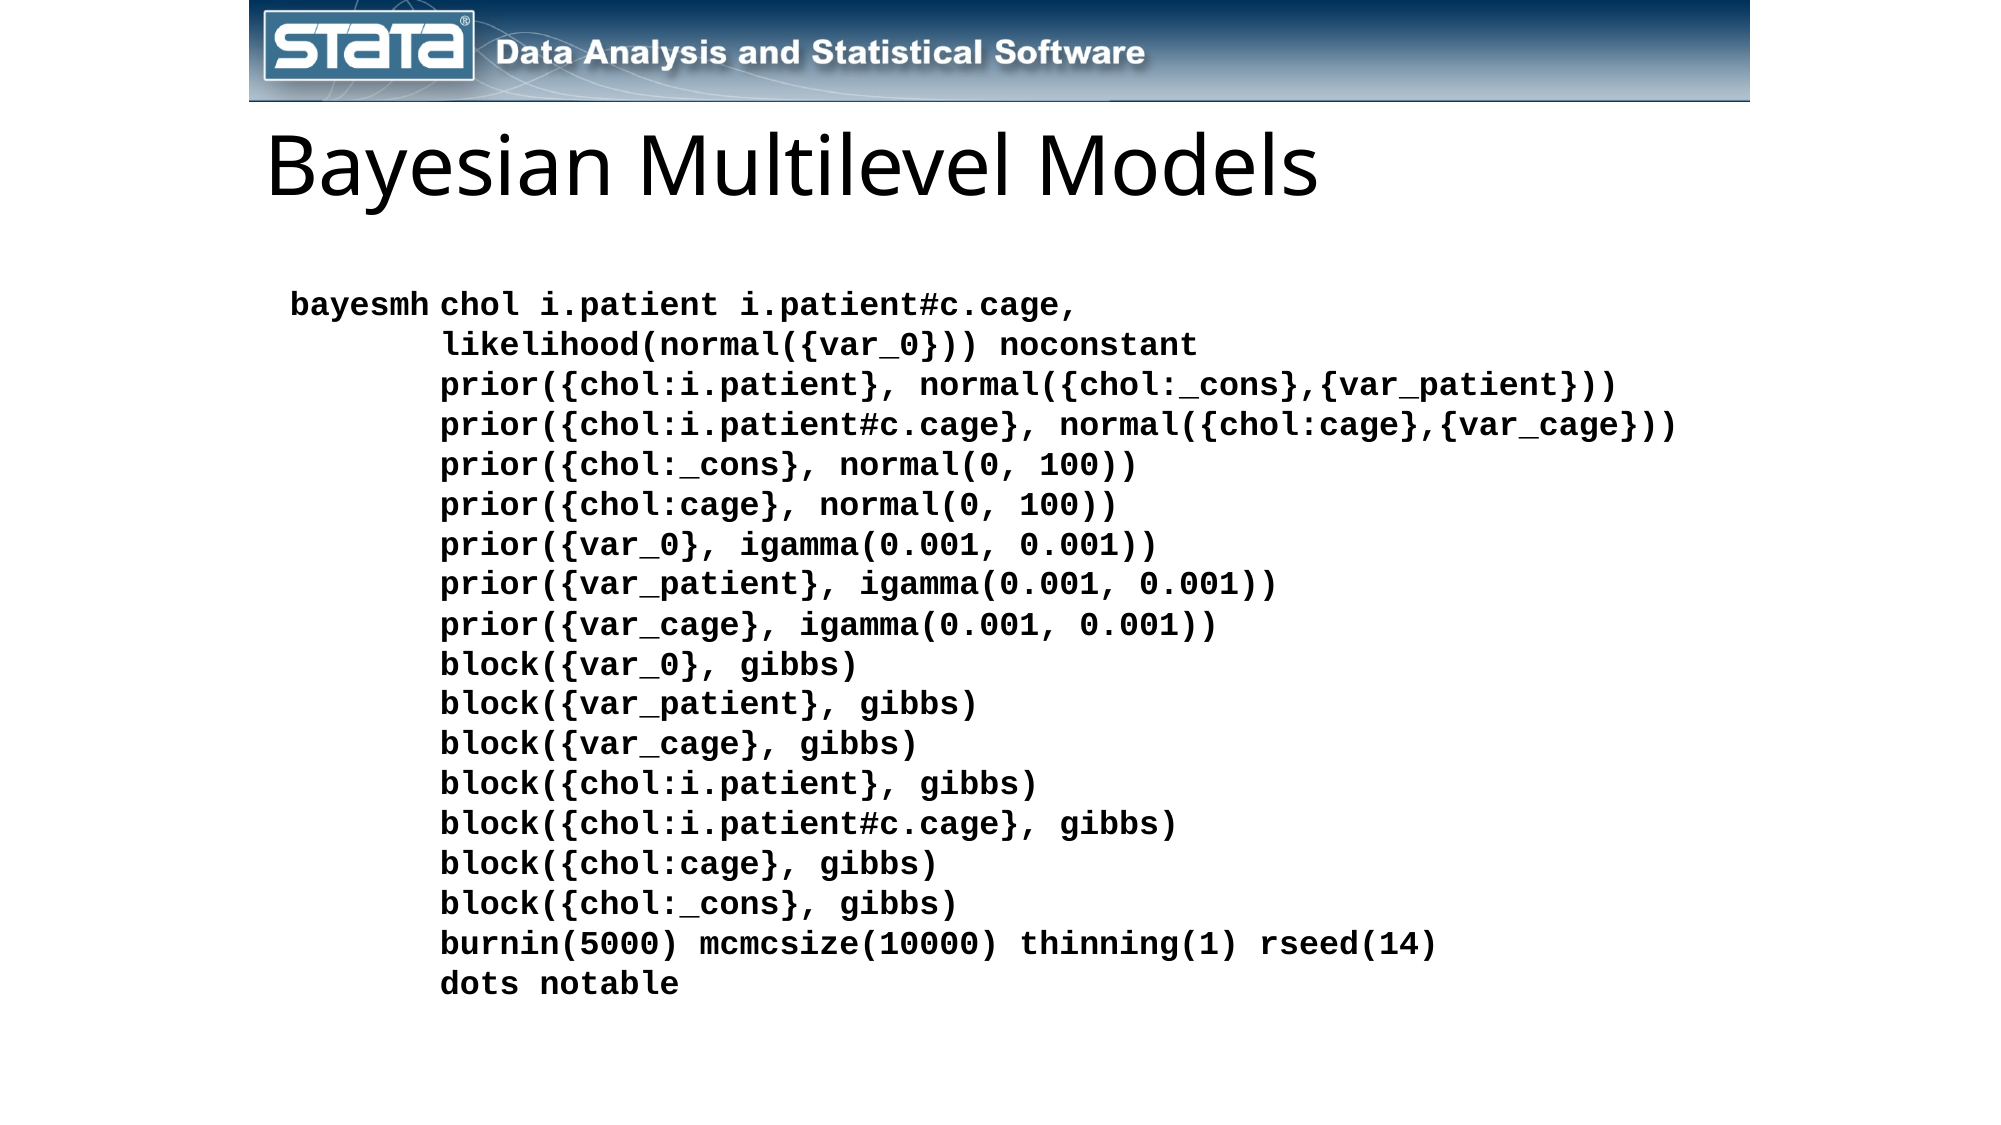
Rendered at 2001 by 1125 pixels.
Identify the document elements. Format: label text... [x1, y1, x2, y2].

picture [249, 0, 1750, 102]
text_box bayesmh chol i.patient i.patient#c.cage, likelihood(normal({var_0})) noconstant prior({chol:i.patient}, normal({chol:_cons},{var_patient})) prior({chol:i.patient#c.cage}, normal({chol:cage},{var_cage})) prior({chol:_cons}, normal(0, 100)) prior({chol:cage}, normal(0, 100)) prior({var_0}, igamma(0.001, 0.001)) prior({var_patient}, igamma(0.001, 0.001)) prior({var_cage}, igamma(0.001, 0.001)) block({var_0}, gibbs) block({var_patient}, gibbs) block({var_cage}, gibbs) block({chol:i.patient}, gibbs) block({chol:i.patient#c.cage}, gibbs) block({chol:cage}, gibbs) block({chol:_cons}, gibbs) burnin(5000) mcmcsize(10000) thinning(1) rseed(14) dots notable [274, 274, 1725, 1009]
title Bayesian Multilevel Models [249, 102, 1750, 238]
